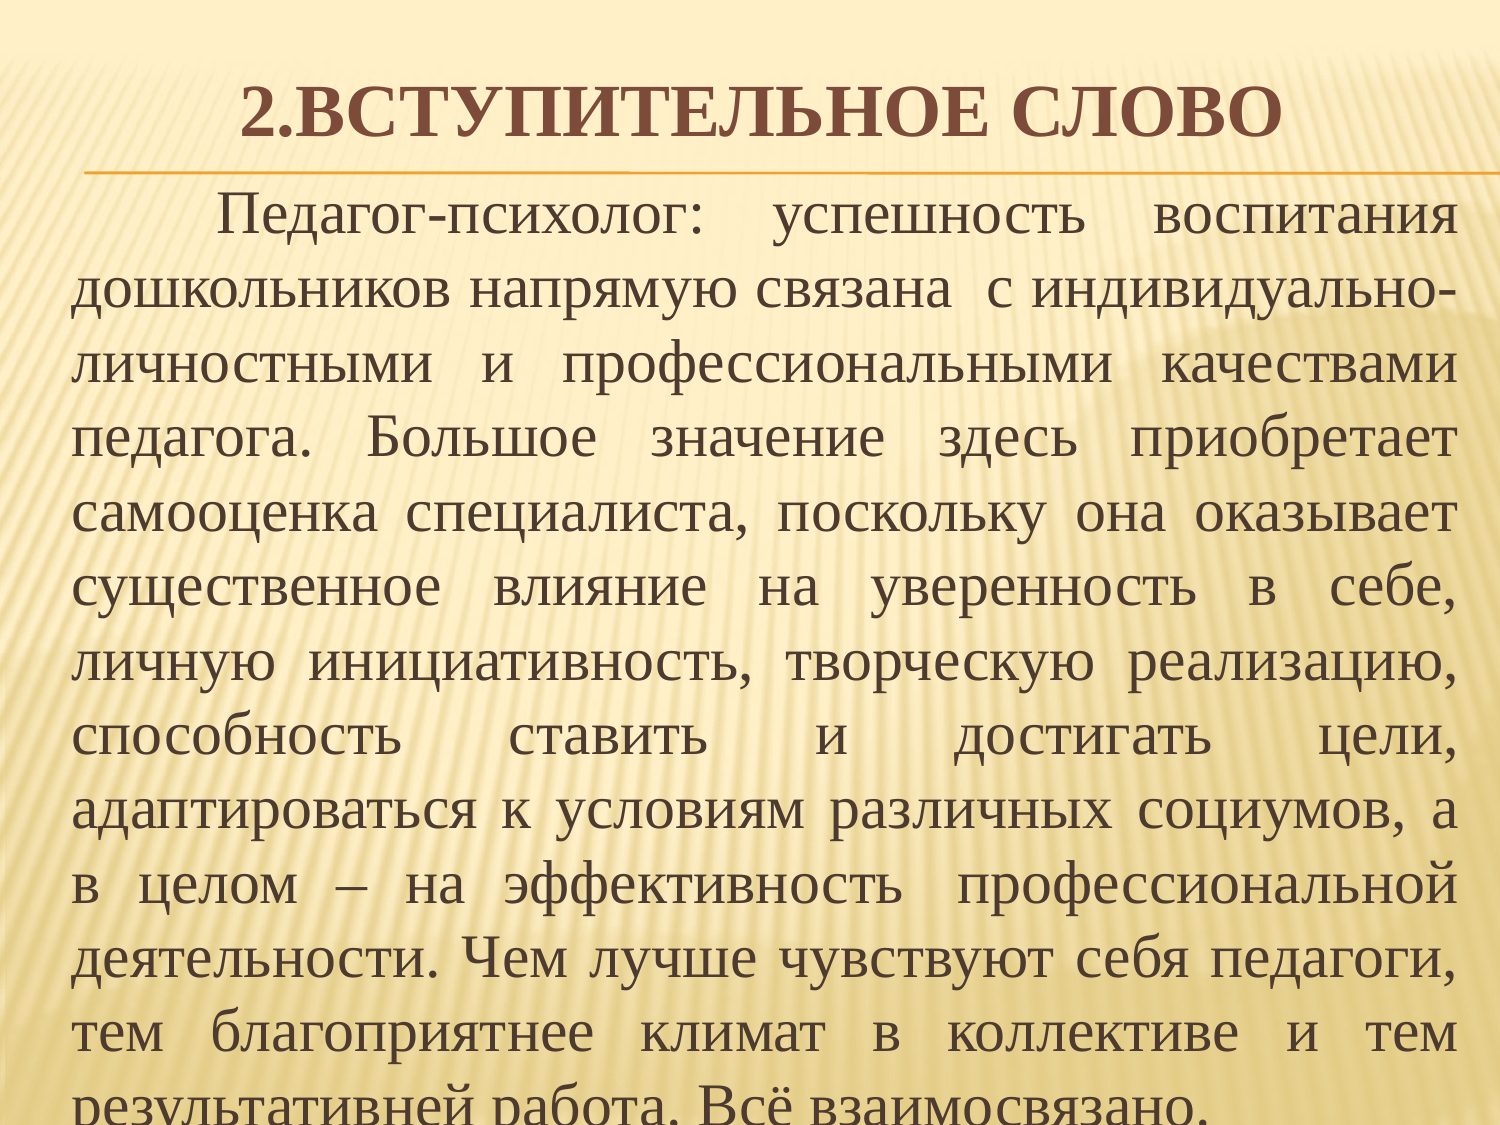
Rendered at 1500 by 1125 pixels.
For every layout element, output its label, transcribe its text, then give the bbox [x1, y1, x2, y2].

title 2.Вступительное слово [50, 0, 1475, 164]
list Педагог-психолог: успешность воспитания дошкольников напрямую связана с индивидуально-личностными и профессиональными качествами педагога. Большое значение здесь приобретает самооценка специалиста, поскольку она оказывает существенное влияние на уверенность в себе, личную инициативность, творческую реализацию, способность ставить и достигать цели, адаптироваться к условиям различных социумов, а в целом – на эффективность профессиональной деятельности. Чем лучше чувствуют себя педагоги, тем благоприятнее климат в коллективе и тем результативней работа. Всё взаимосвязано. [0, 164, 1475, 1125]
